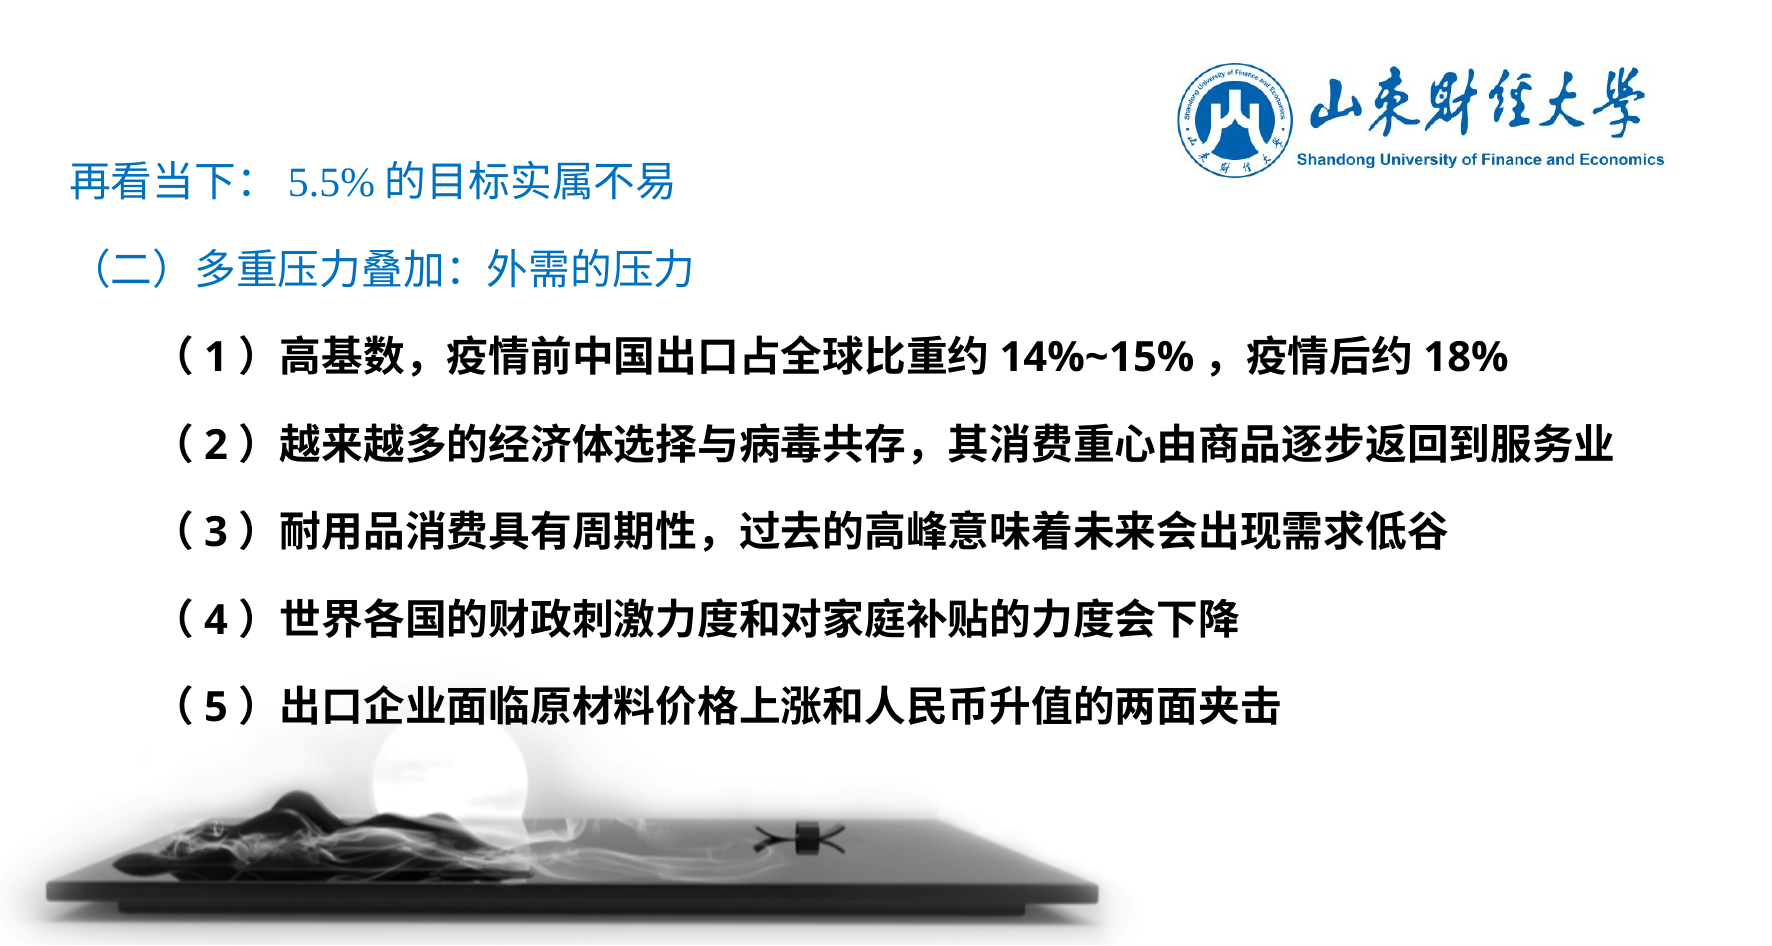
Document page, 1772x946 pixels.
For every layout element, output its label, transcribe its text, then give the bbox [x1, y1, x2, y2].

picture [1160, 34, 1688, 202]
picture [0, 630, 1143, 945]
text_box 再看当下：5.5%的目标实属不易 （二）多重压力叠加：外需的压力 （1）高基数，疫情前中国出口占全球比重约14%~15%，疫情后约18% （2）越来越多的经济体选择与病毒共存，其消费重心由商品逐步返回到服务业 （3）耐用品消费具有周期性，过去的高峰意味着未来会出现需求低谷 （4）世界各国的财政刺激力度和对家庭补贴的力度会下降 （5）出口企业面临原材料价格上涨和人民币升值的两面夹击 [54, 60, 1718, 738]
